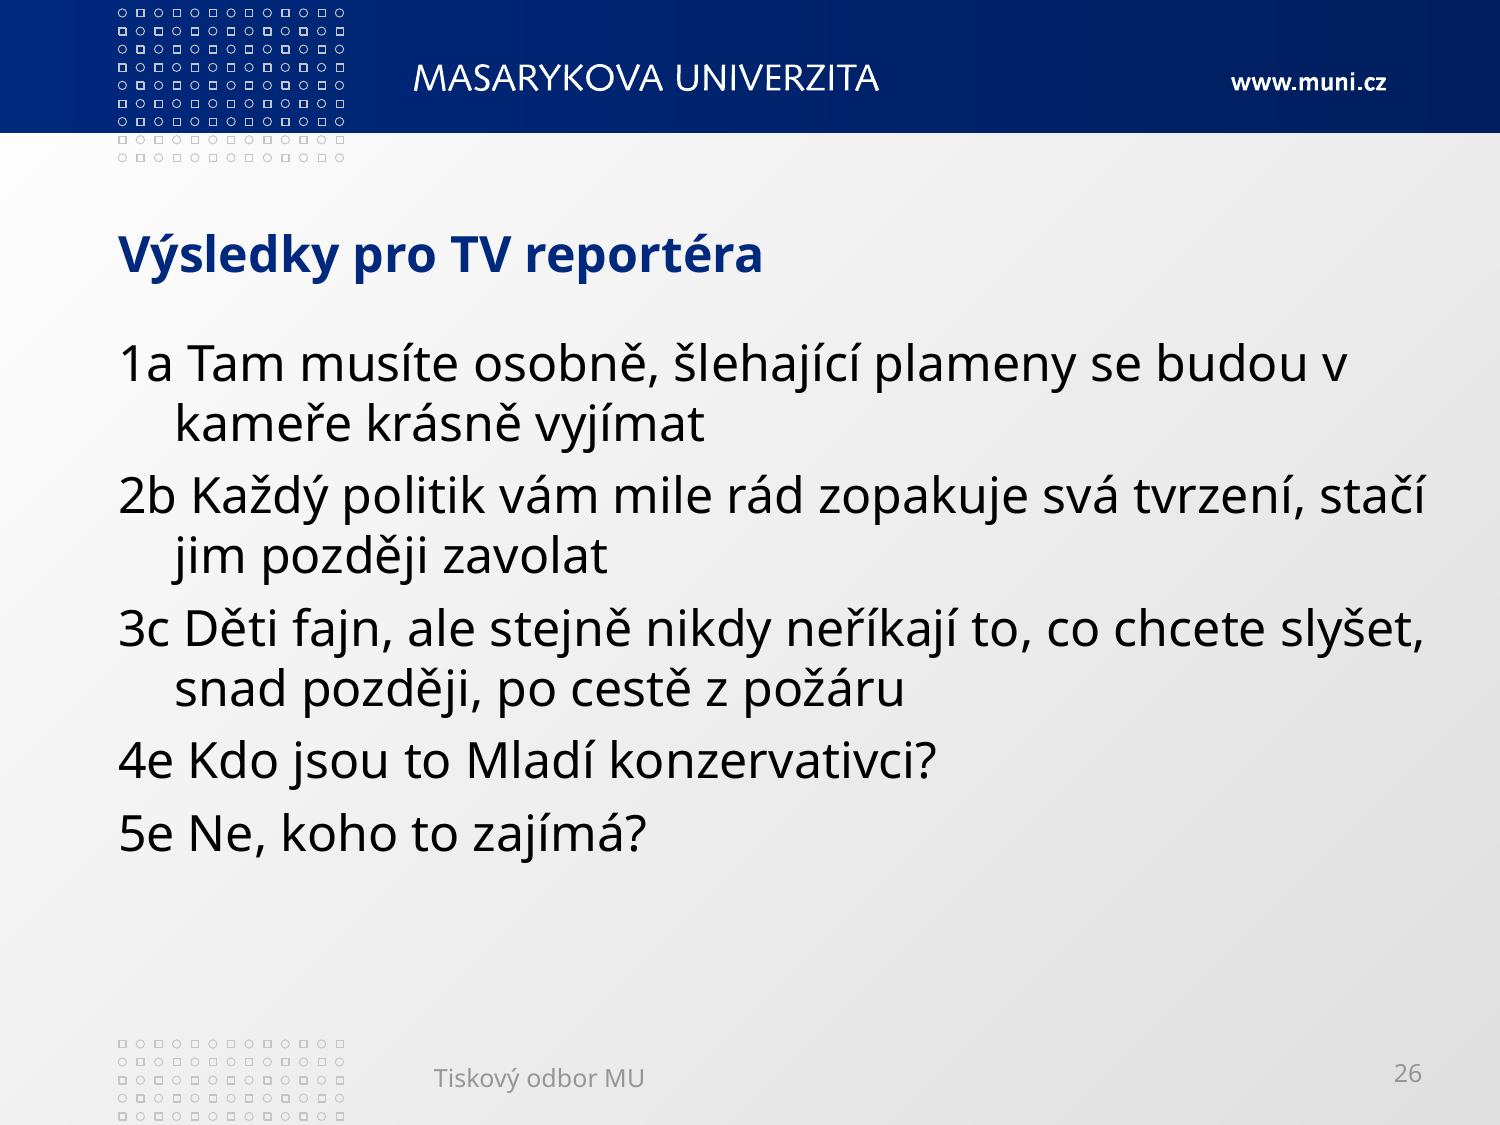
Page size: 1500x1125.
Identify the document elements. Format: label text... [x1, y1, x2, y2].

list 1a Tam musíte osobně, šlehající plameny se budou v kameře krásně vyjímat 2b Každý politik vám mile rád zopakuje svá tvrzení, stačí jim později zavolat 3c Děti fajn, ale stejně nikdy neříkají to, co chcete slyšet, snad později, po cestě z požáru 4e Kdo jsou to Mladí konzervativci? 5e Ne, koho to zajímá? [118, 331, 1469, 1006]
slide_number 26 [1125, 1025, 1438, 1100]
title Výsledky pro TV reportéra [118, 184, 1403, 291]
footer Tiskový odbor MU [419, 1025, 1081, 1100]
